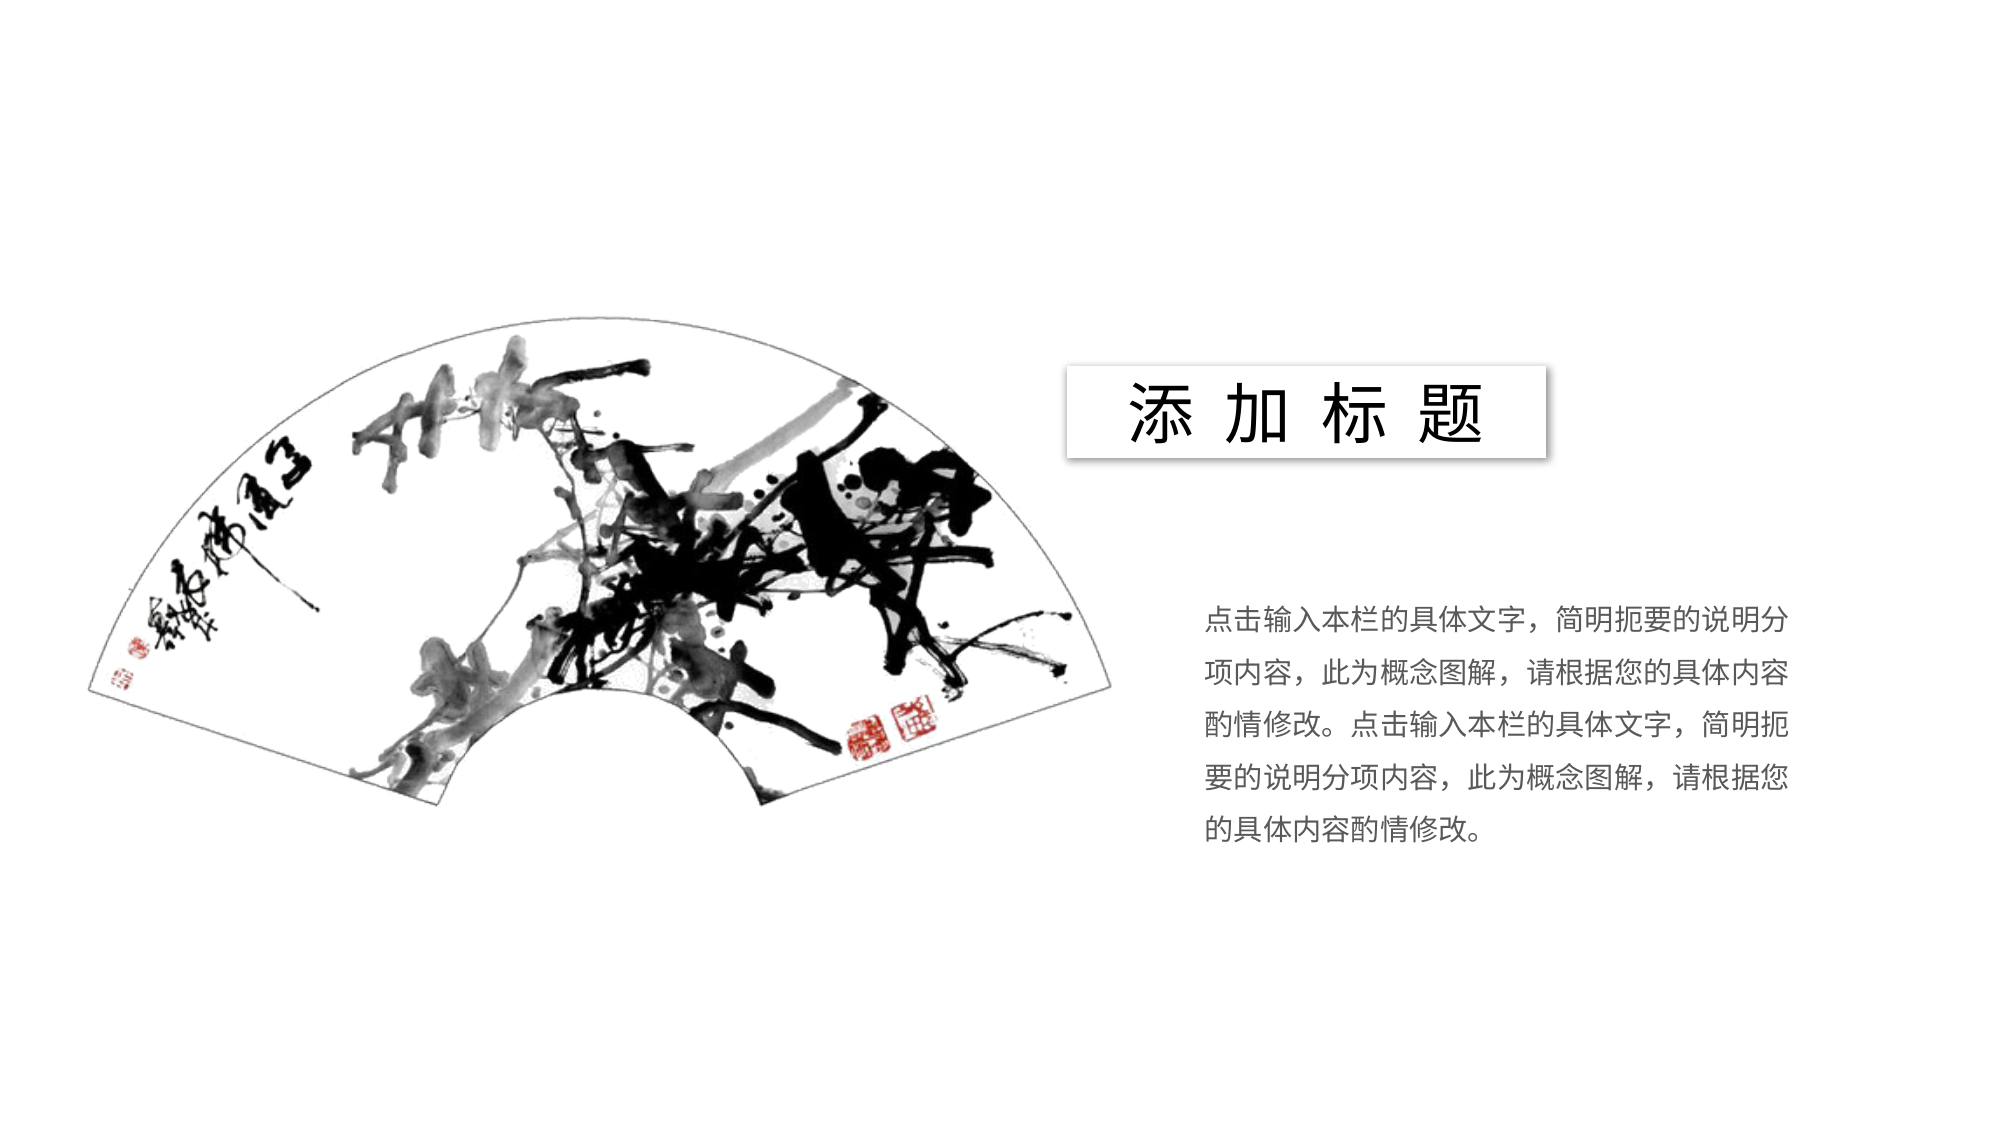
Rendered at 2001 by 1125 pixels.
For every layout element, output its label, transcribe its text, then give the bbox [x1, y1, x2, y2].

text_box 添 加 标 题 [1126, 366, 1546, 458]
text_box 点击输入本栏的具体文字，简明扼要的说明分项内容，此为概念图解，请根据您的具体内容酌情修改。点击输入本栏的具体文字，简明扼要的说明分项内容，此为概念图解，请根据您的具体内容酌情修改。 [1190, 576, 1826, 882]
picture [78, 275, 1126, 879]
